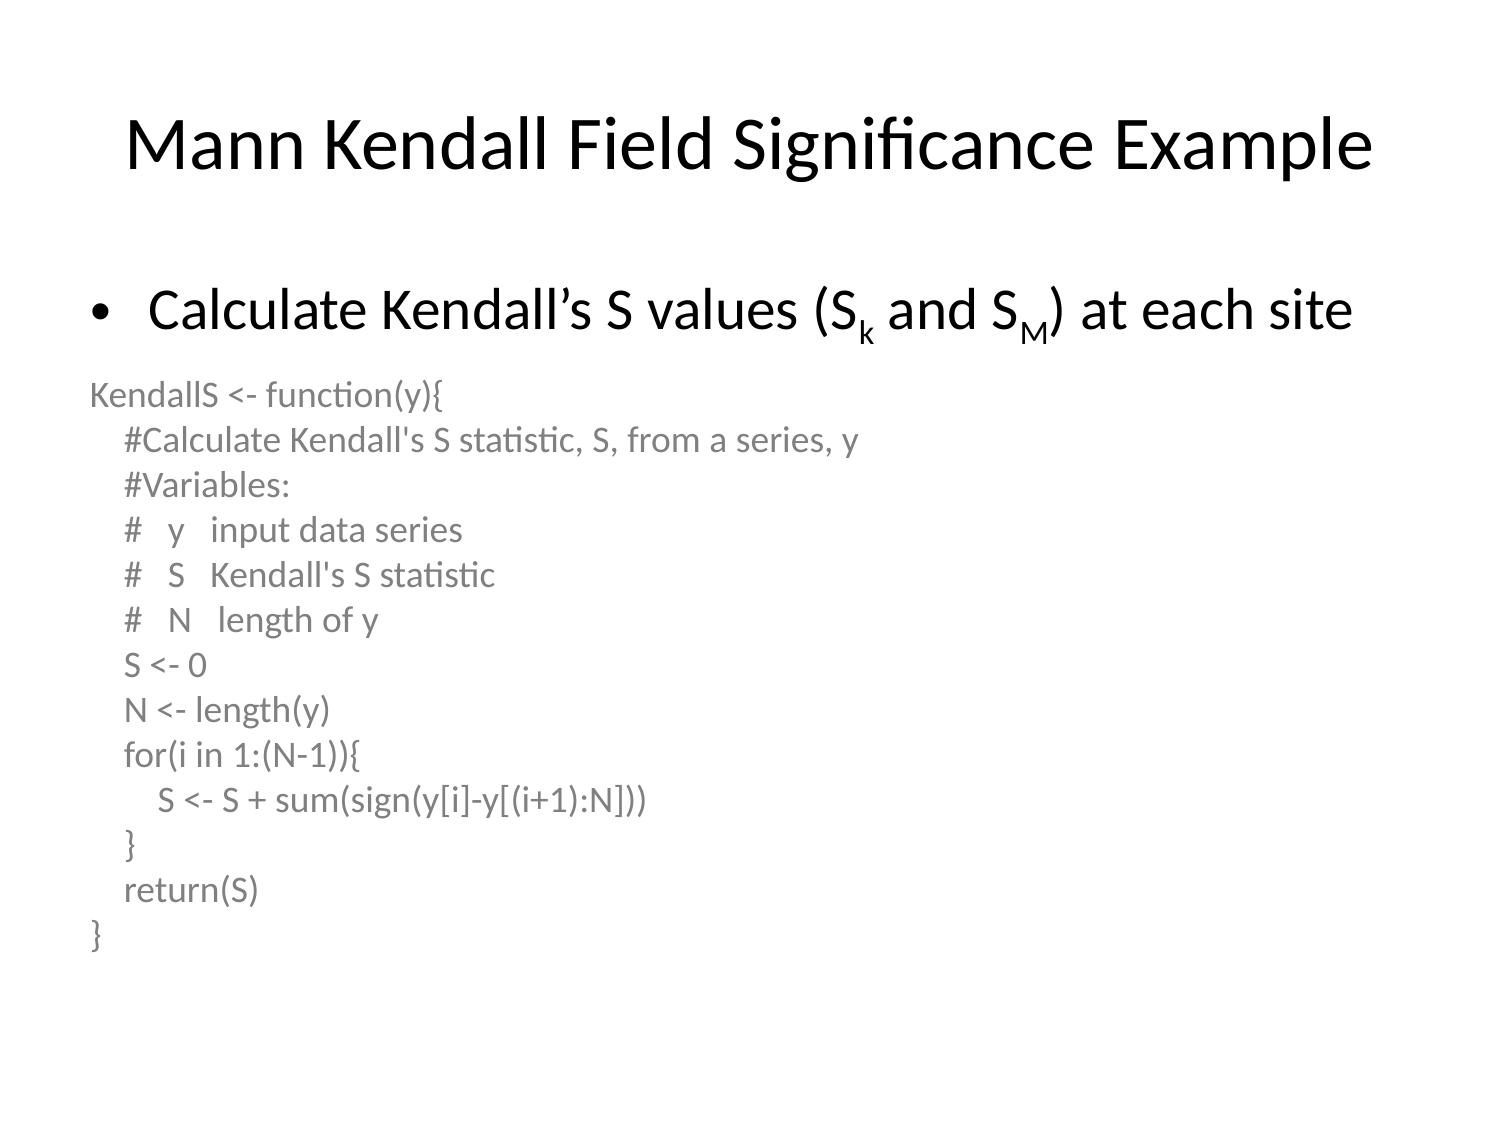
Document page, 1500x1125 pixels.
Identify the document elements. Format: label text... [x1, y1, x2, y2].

text_box KendallS <- function(y){ #Calculate Kendall's S statistic, S, from a series, y #Variables: # y input data series # S Kendall's S statistic # N length of y S <- 0 N <- length(y) for(i in 1:(N-1)){ S <- S + sum(sign(y[i]-y[(i+1):N])) } return(S) } [75, 362, 1375, 1008]
list Calculate Kendall’s S values (Sk and SM) at each site [75, 262, 1425, 375]
title Mann Kendall Field Significance Example [75, 45, 1425, 233]
